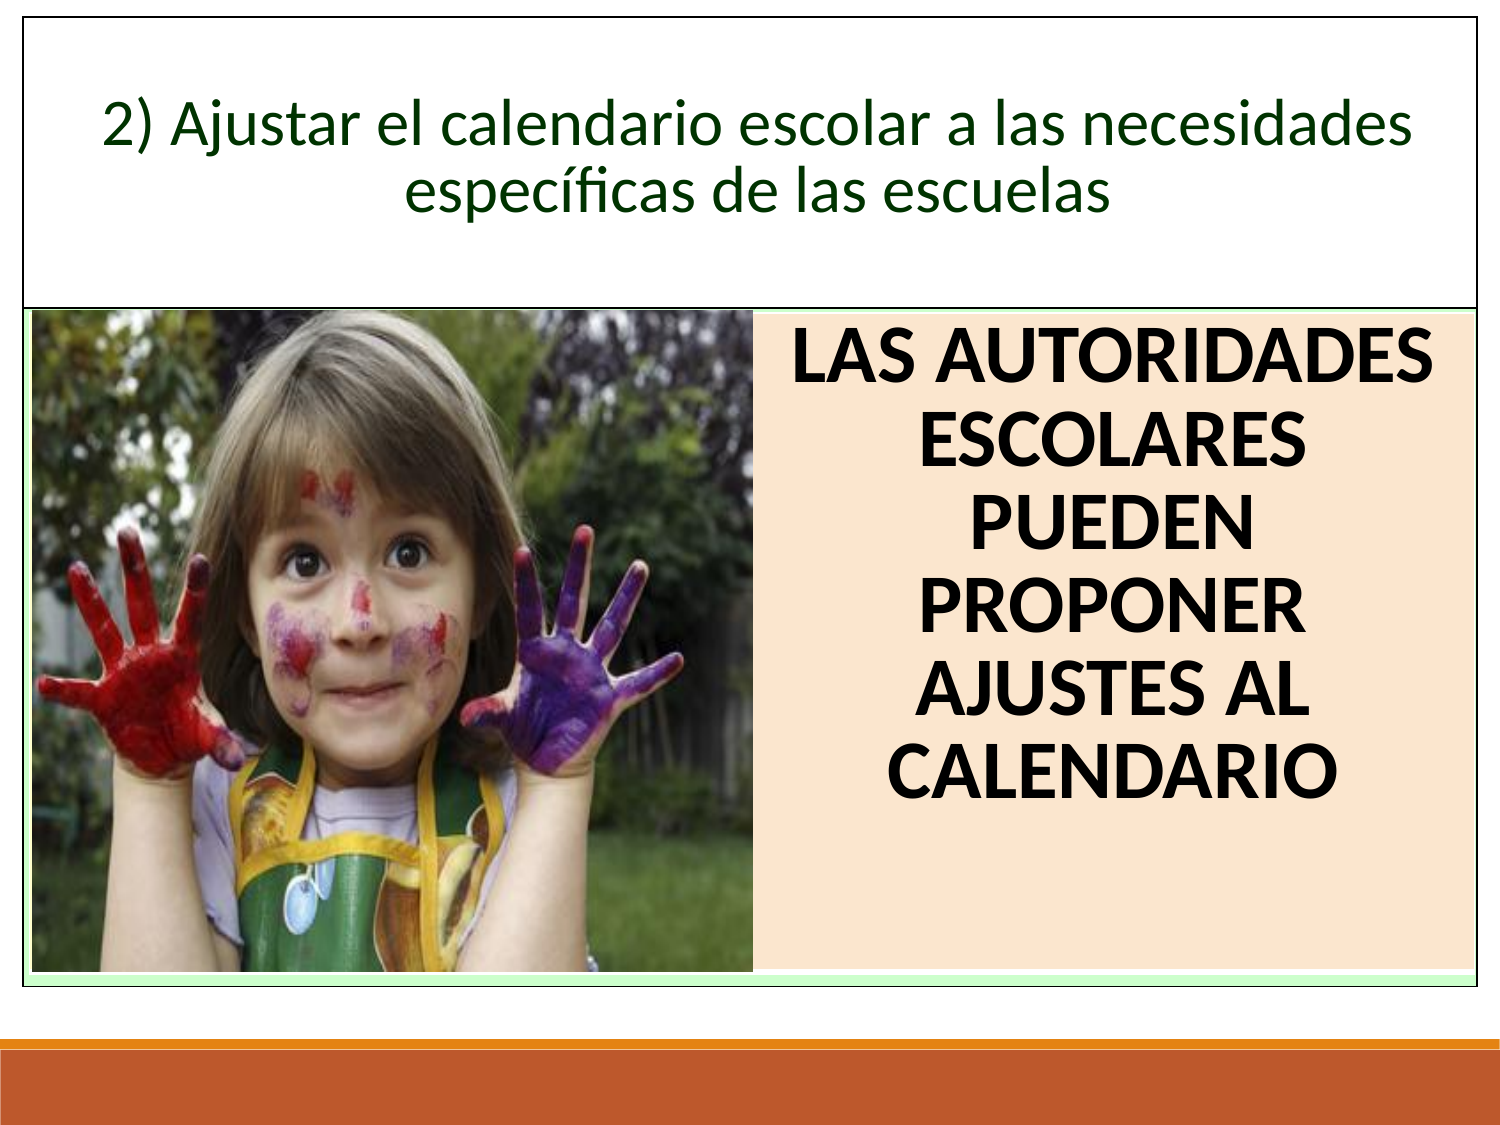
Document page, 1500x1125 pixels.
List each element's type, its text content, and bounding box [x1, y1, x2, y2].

table_header LAS AUTORIDADES ESCOLARES PUEDEN PROPONER AJUSTES AL CALENDARIO [760, 314, 1474, 969]
table_cell [24, 309, 1476, 986]
table_header 2) Ajustar el calendario escolar a las necesidades específicas de las escuelas [24, 18, 1476, 307]
picture [32, 309, 753, 973]
